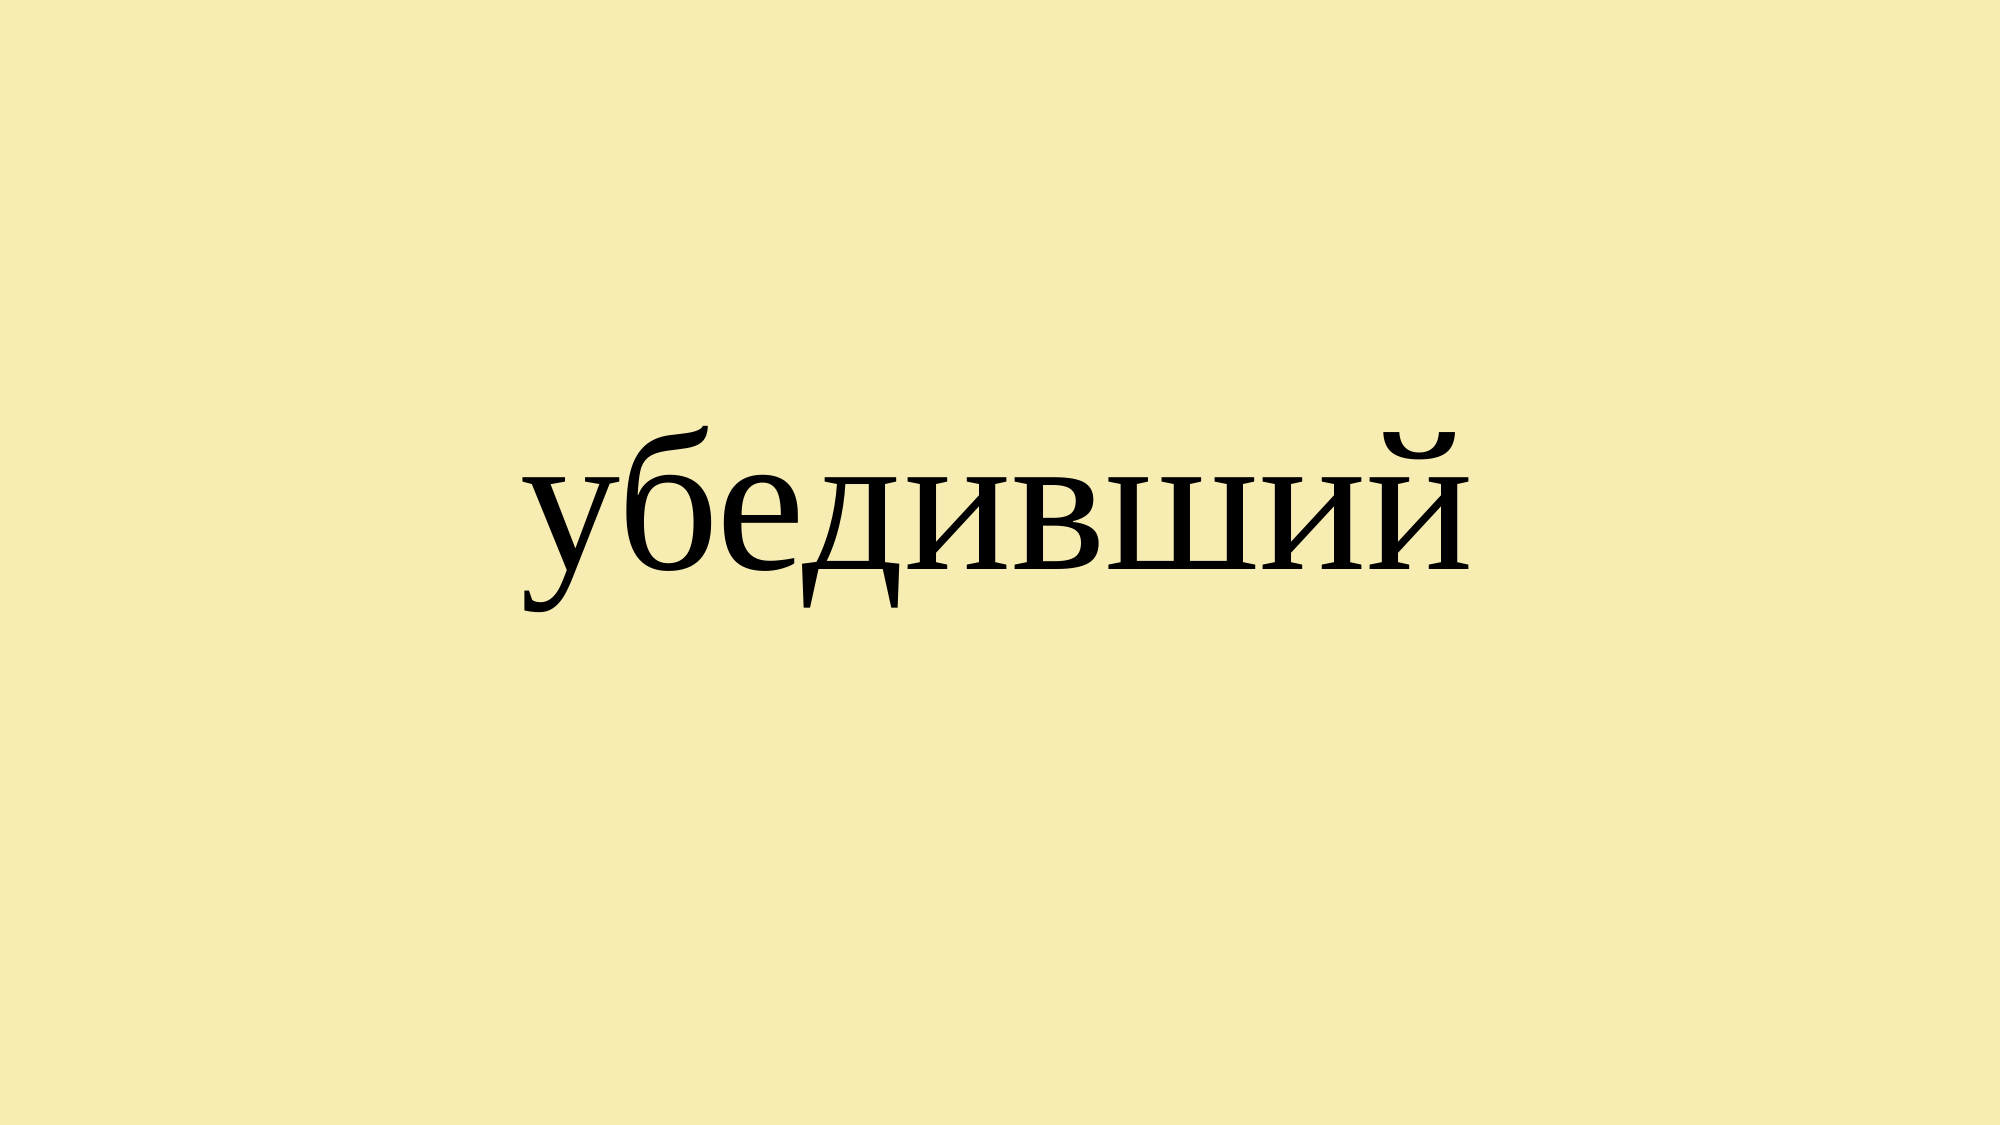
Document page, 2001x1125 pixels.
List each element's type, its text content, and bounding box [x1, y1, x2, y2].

text_box убедивший [505, 362, 1490, 617]
